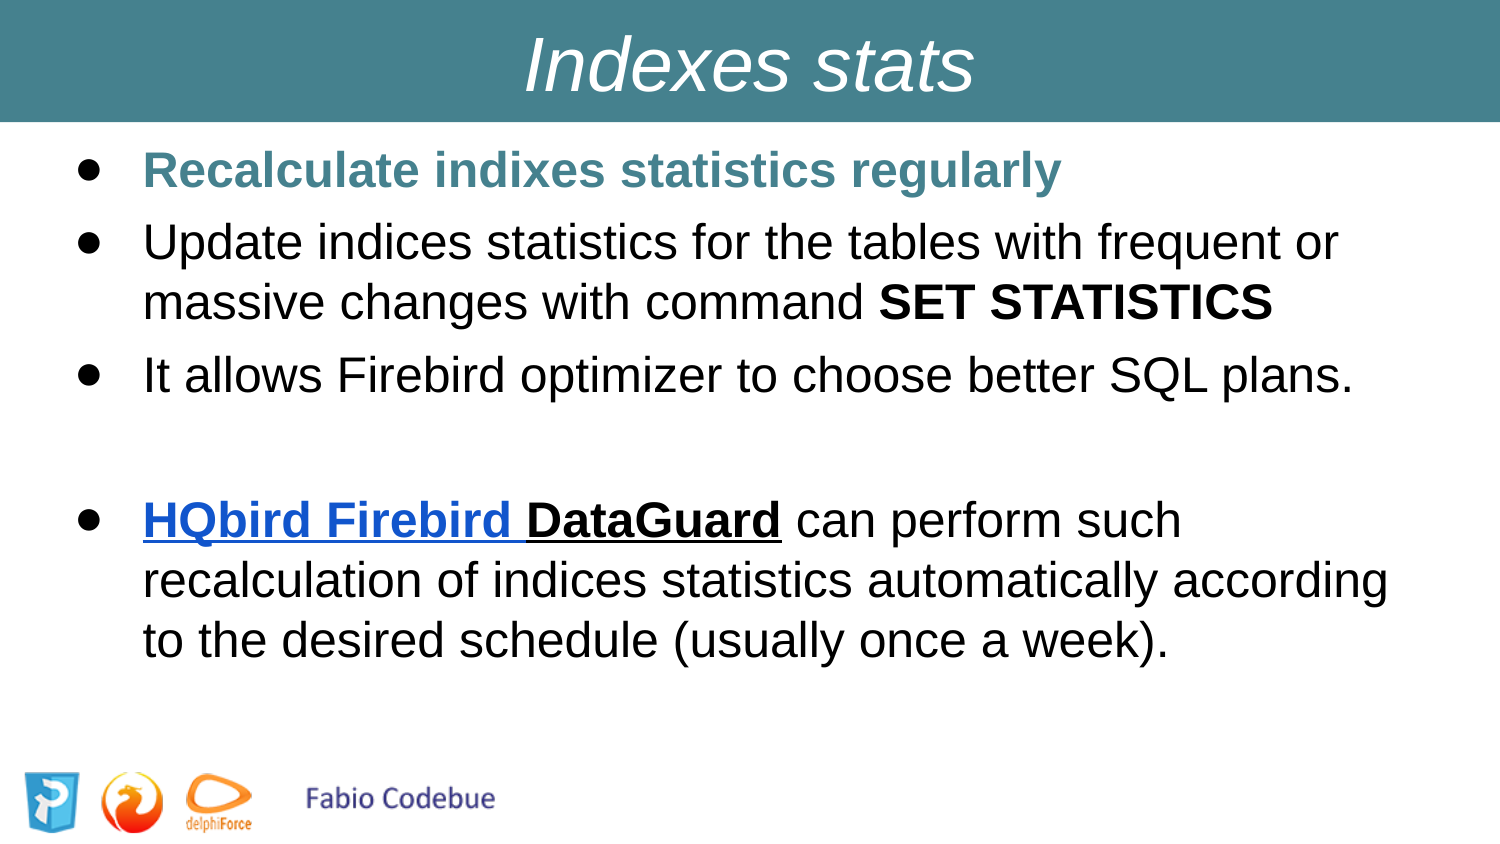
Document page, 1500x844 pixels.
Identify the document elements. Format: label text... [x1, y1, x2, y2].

picture [0, 123, 1500, 844]
list Recalculate indixes statistics regularly Update indices statistics for the tables with frequent or massive changes with command SET STATISTICS It allows Firebird optimizer to choose better SQL plans. HQbird Firebird DataGuard can perform such recalculation of indices statistics automatically according to the desired schedule (usually once a week). [52, 123, 1445, 738]
text_box Indexes stats [0, 0, 1500, 123]
